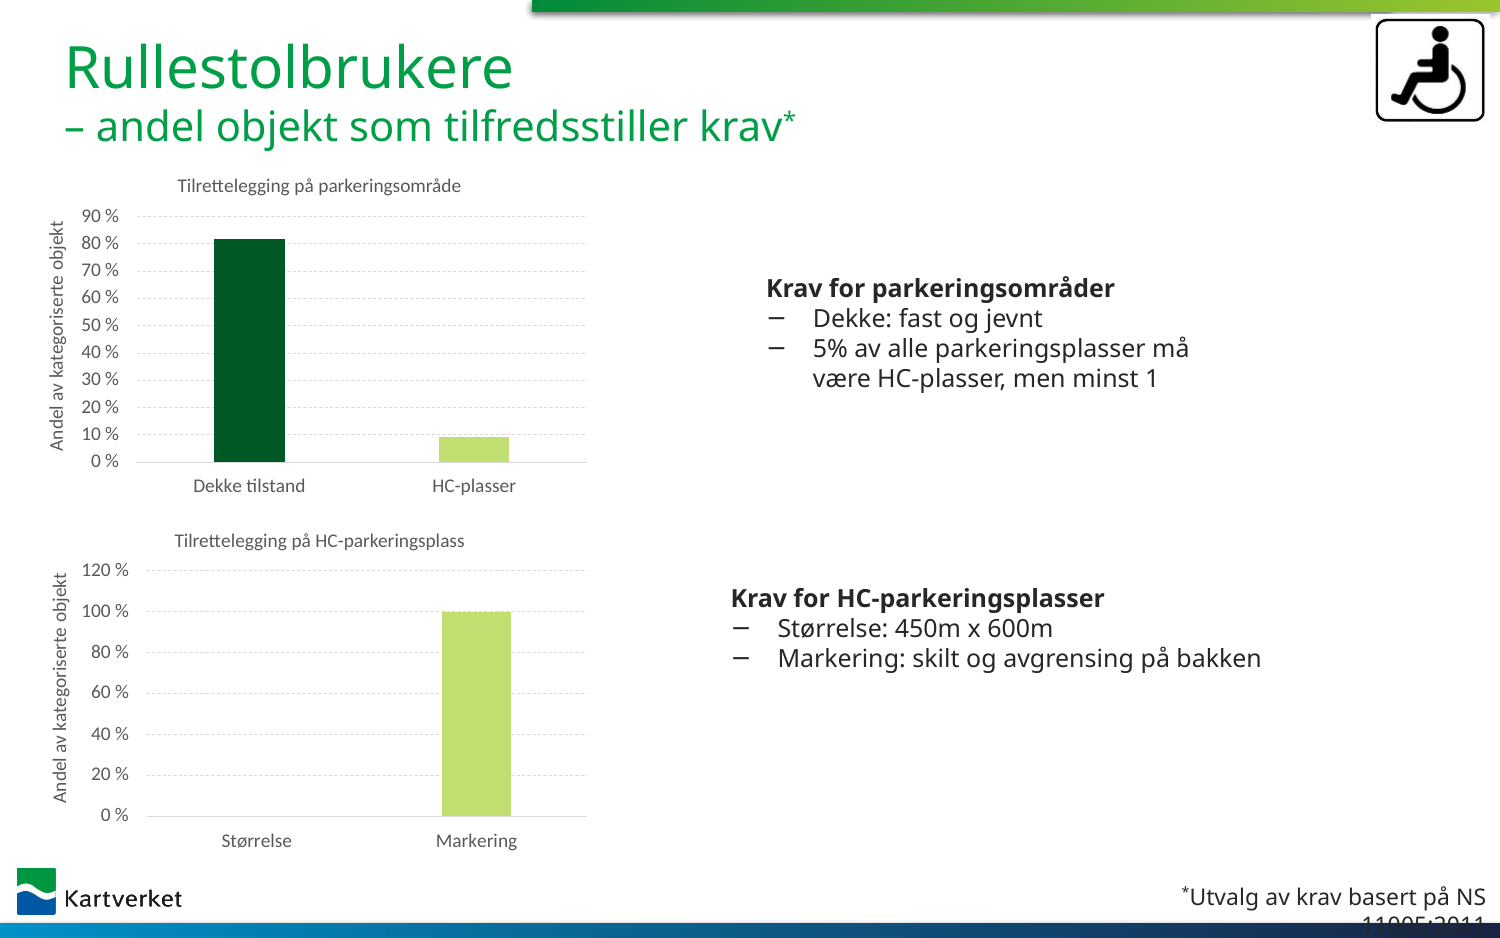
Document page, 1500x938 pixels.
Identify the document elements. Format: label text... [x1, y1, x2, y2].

text_box *Utvalg av krav basert på NS 11005:2011 [1068, 873, 1500, 938]
picture [41, 520, 598, 859]
text_box Krav for parkeringsområder Dekke: fast og jevnt 5% av alle parkeringsplasser må være HC-plasser, men minst 1 [751, 264, 1232, 400]
picture [1371, 13, 1491, 127]
text_box Rullestolbrukere – andel objekt som tilfredsstiller krav* [49, 23, 1431, 158]
text_box Krav for HC-parkeringsplasser Størrelse: 450m x 600m Markering: skilt og avgrensing på bakken [715, 574, 1278, 680]
picture [41, 166, 598, 505]
